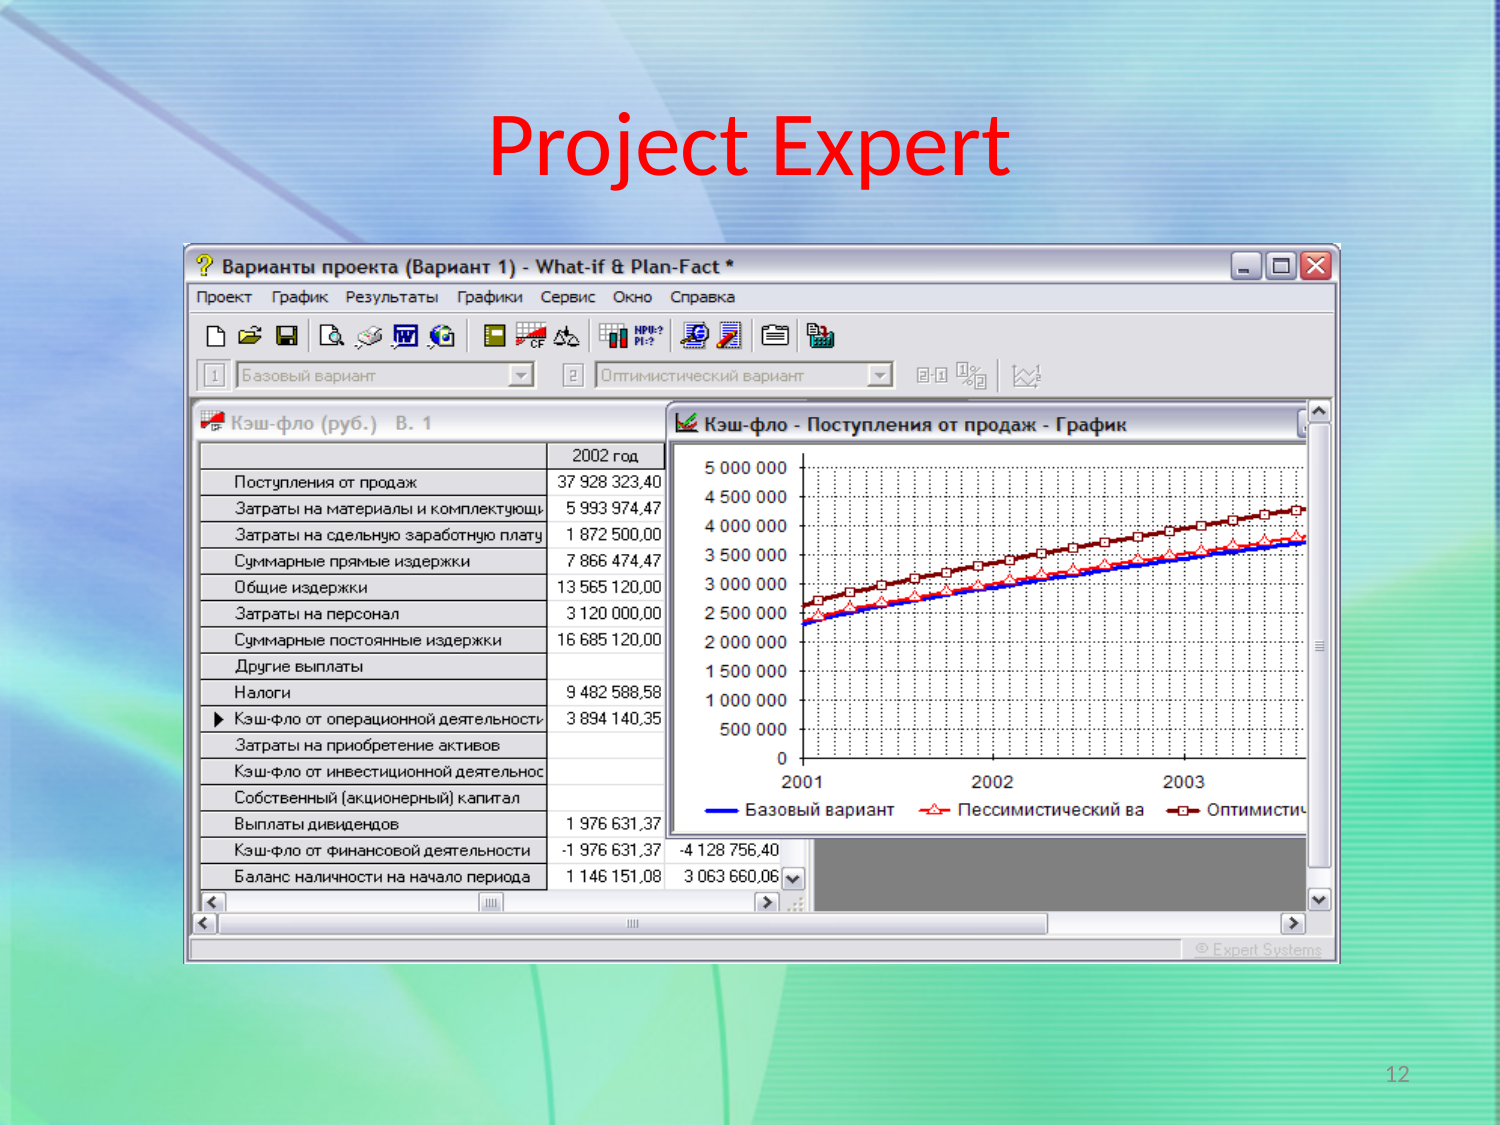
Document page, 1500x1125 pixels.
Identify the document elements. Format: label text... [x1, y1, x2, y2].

title Project Expert [75, 45, 1425, 233]
slide_number 12 [1074, 1042, 1425, 1103]
picture [0, 0, 1500, 1125]
